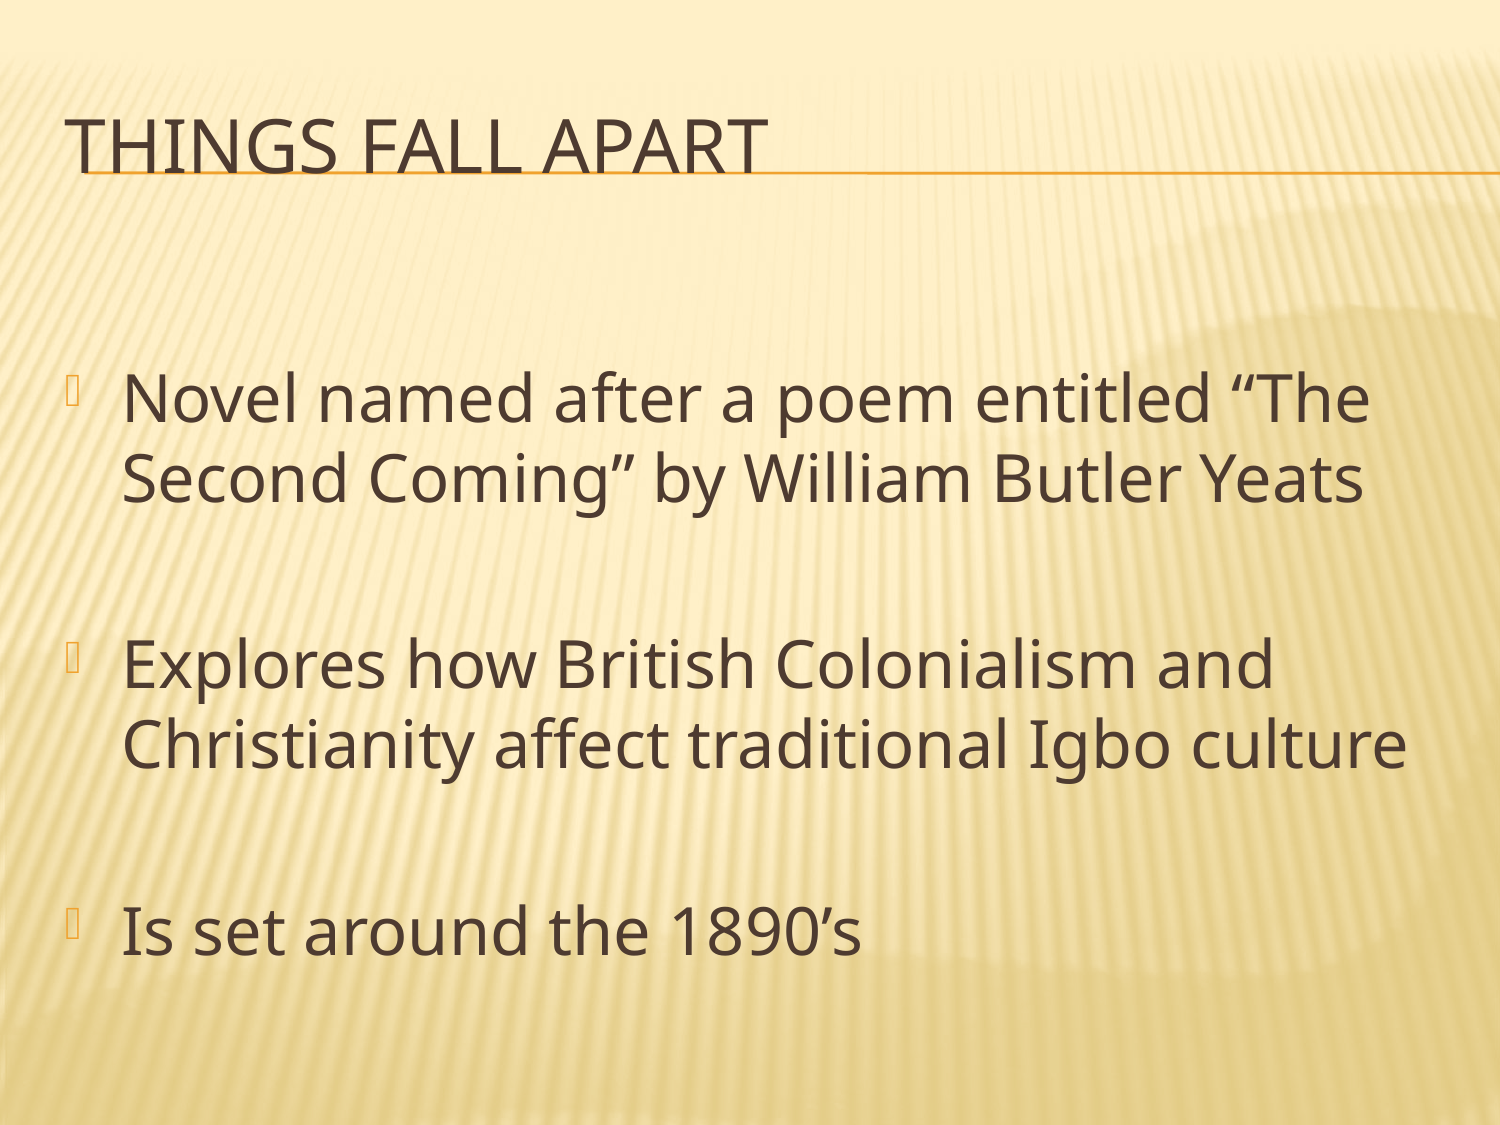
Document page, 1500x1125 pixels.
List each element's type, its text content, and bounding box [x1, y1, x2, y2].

title Things Fall Apart [50, 75, 1475, 213]
list Novel named after a poem entitled “The Second Coming” by William Butler Yeats Explores how British Colonialism and Christianity affect traditional Igbo culture Is set around the 1890’s [50, 254, 1475, 998]
